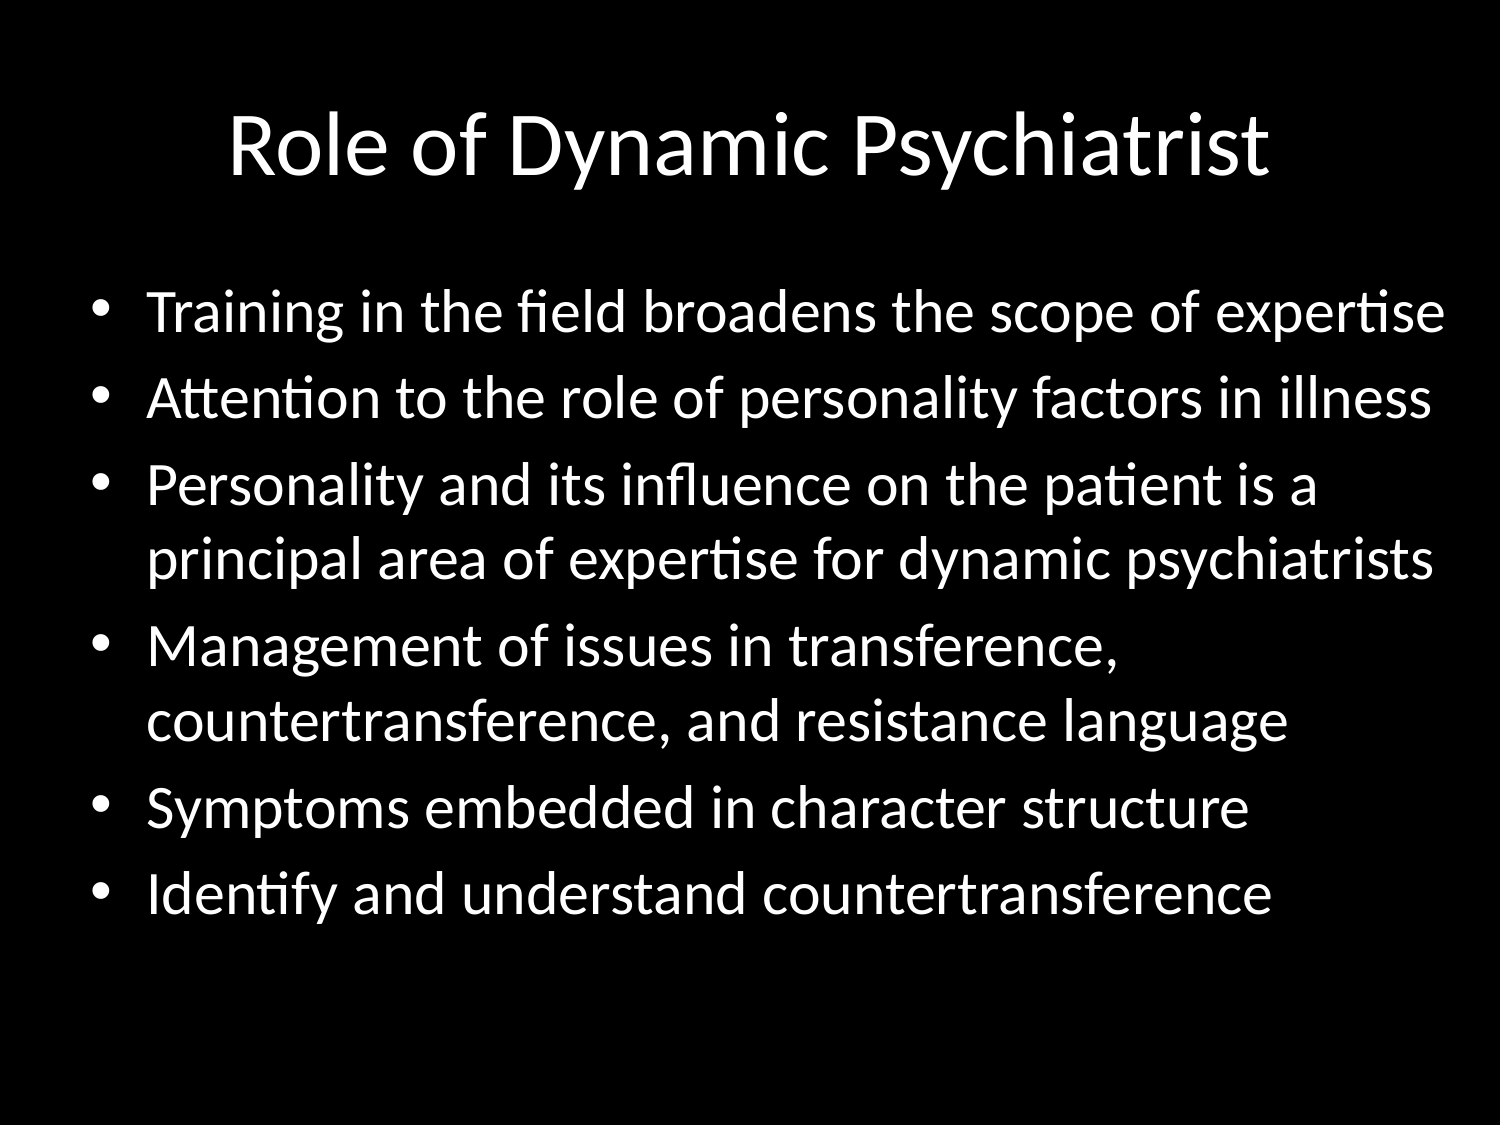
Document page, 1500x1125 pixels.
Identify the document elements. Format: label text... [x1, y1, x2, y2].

list Training in the field broadens the scope of expertise Attention to the role of personality factors in illness Personality and its influence on the patient is a principal area of expertise for dynamic psychiatrists Management of issues in transference, countertransference, and resistance language Symptoms embedded in character structure Identify and understand countertransference [75, 262, 1463, 1005]
title Role of Dynamic Psychiatrist [75, 45, 1425, 233]
